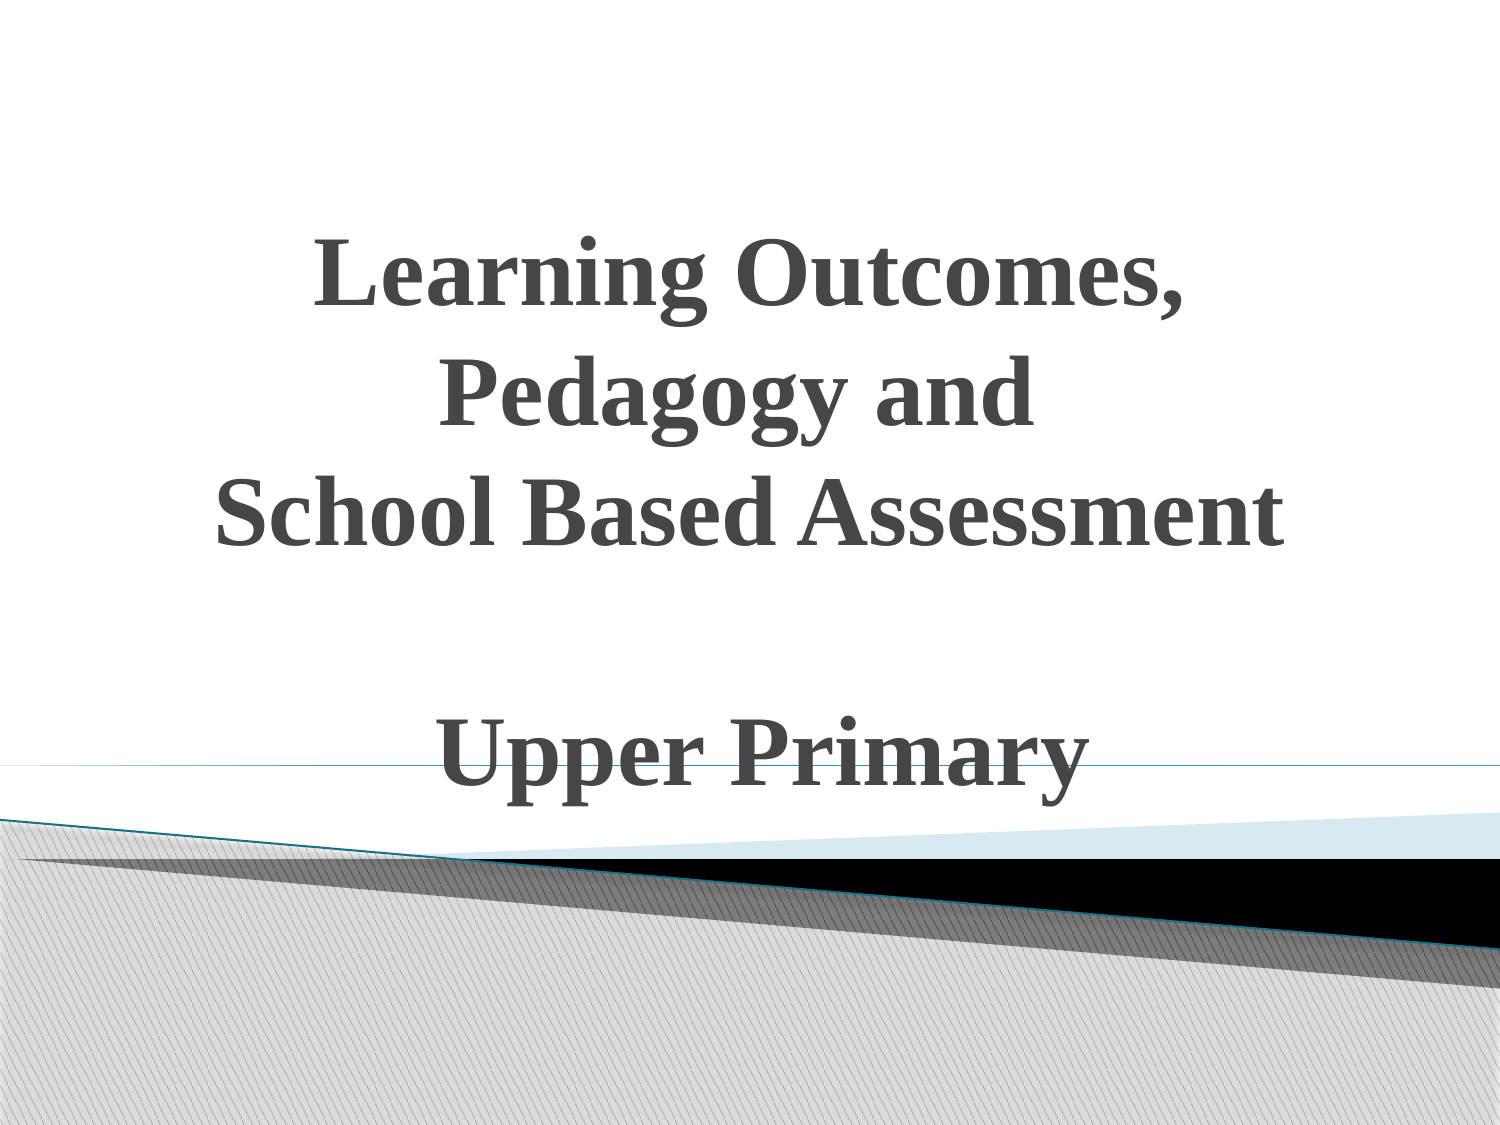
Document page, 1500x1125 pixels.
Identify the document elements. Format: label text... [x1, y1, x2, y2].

title Learning Outcomes, Pedagogy and School Based Assessment Upper Primary [112, 149, 1388, 813]
picture [5, 859, 1500, 989]
